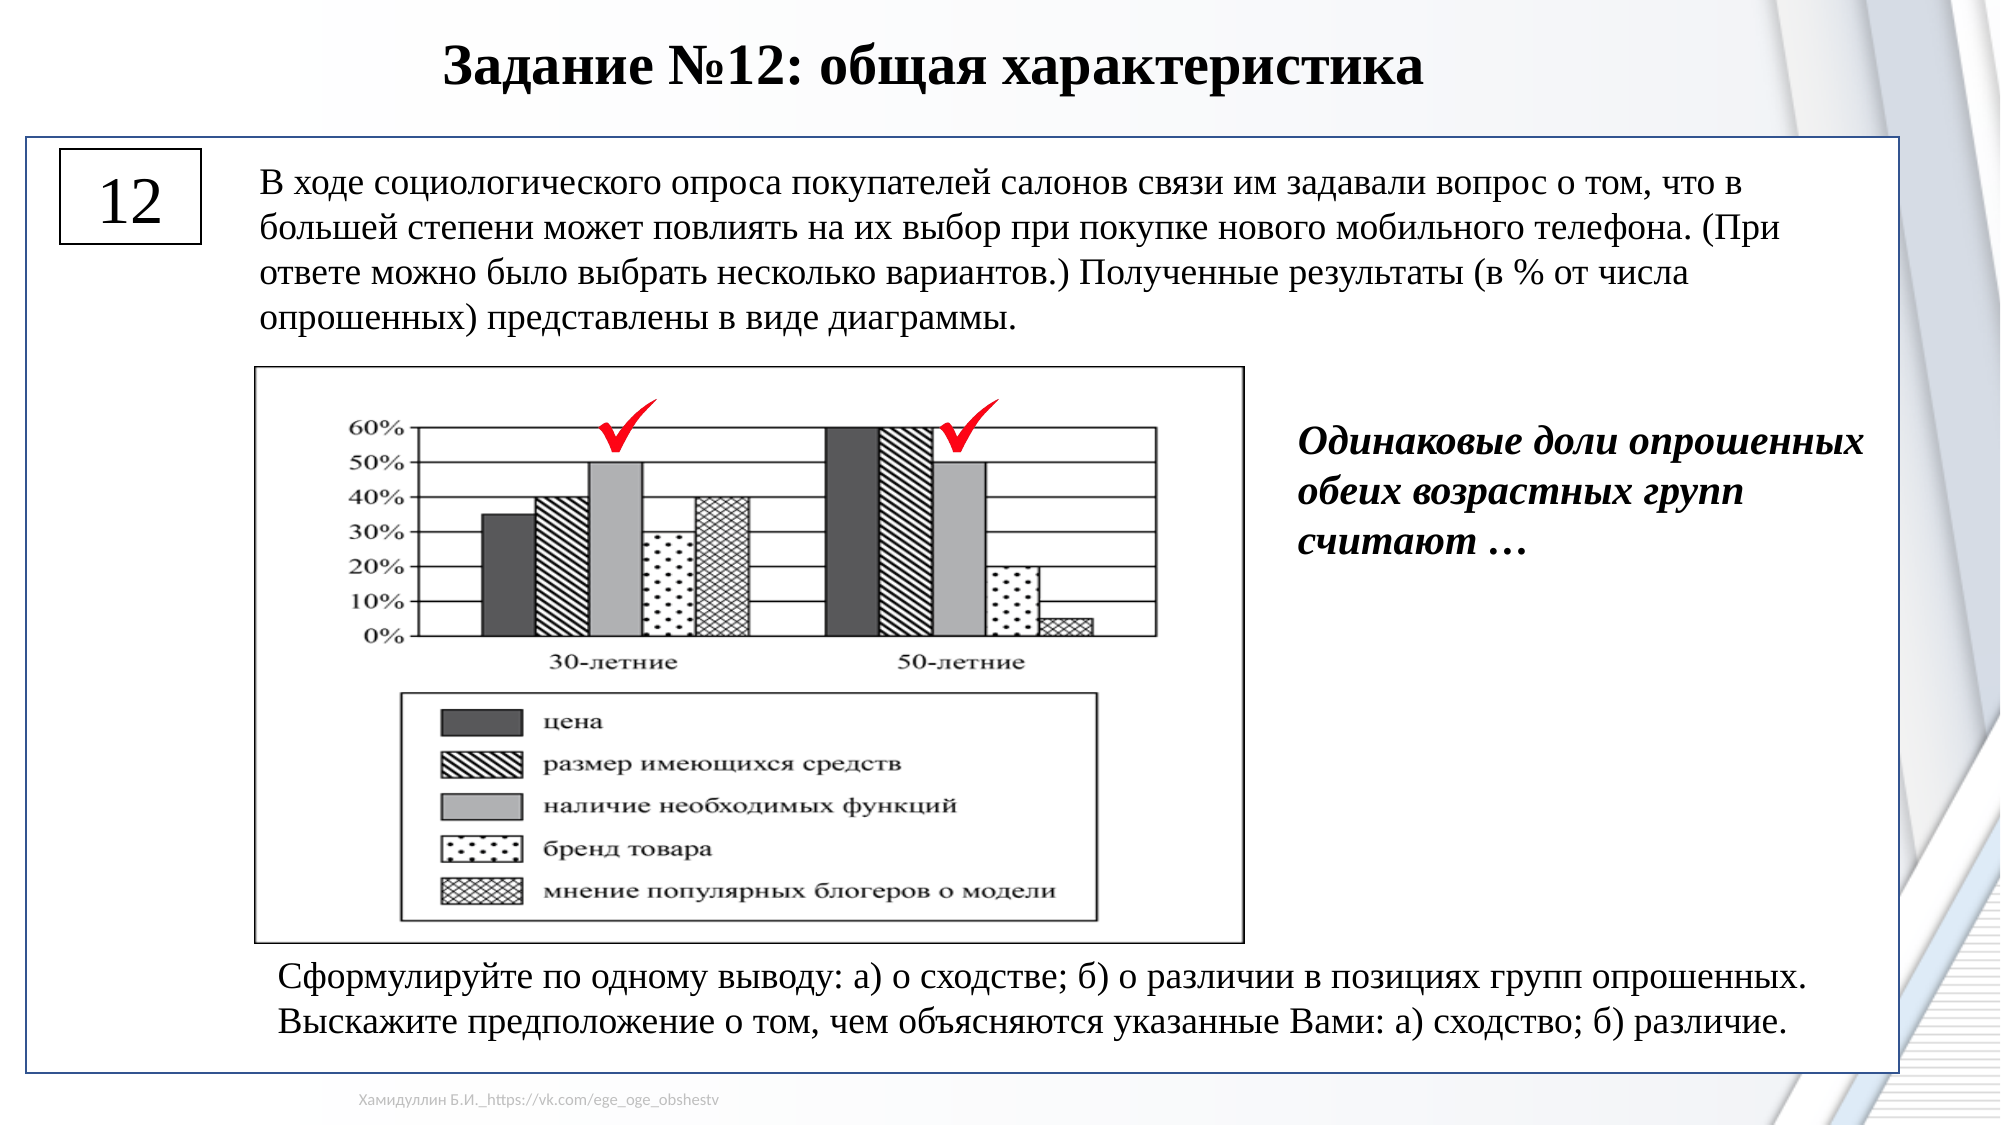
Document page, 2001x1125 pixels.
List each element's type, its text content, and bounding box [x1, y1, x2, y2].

picture [0, 0, 2001, 1125]
text_box Задание №12: общая характеристика [103, 19, 1765, 104]
text_box В ходе социологического опроса покупателей салонов связи им задавали вопрос о том, что в большей степени может повлиять на их выбор при покупке нового мобильного телефона. (При ответе можно было выбрать несколько вариантов.) Полученные результаты (в % от числа опрошенных) представлены в виде диаграммы. [244, 149, 1891, 344]
text_box Одинаковые доли опрошенных обеих возрастных групп считают … [1283, 405, 1915, 571]
text_box 12 [59, 148, 202, 245]
text_box [25, 136, 1900, 1074]
text_box Сформулируйте по одному выводу: а) о сходстве; б) о различии в позициях групп опрошенных. Выскажите предположение о том, чем объясняются указанные Вами: а) сходство; б) различие. [262, 943, 1875, 1049]
